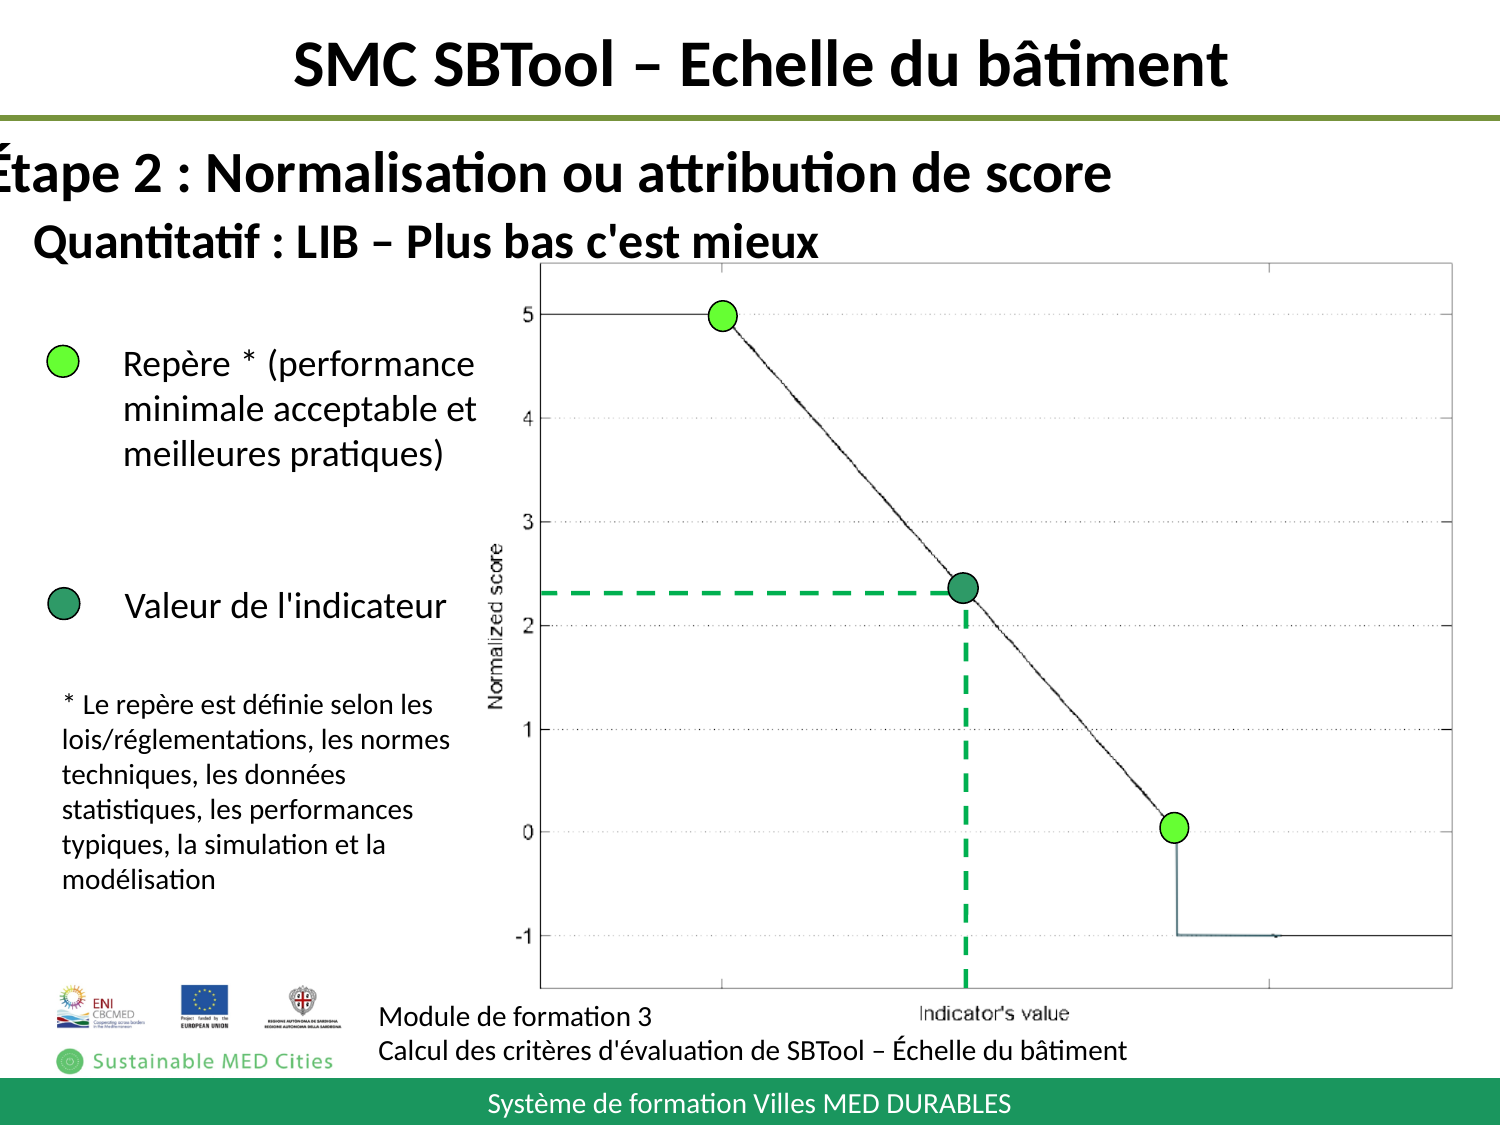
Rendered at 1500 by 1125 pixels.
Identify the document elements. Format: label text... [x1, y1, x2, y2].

text_box * Le repère est définie selon les lois/réglementations, les normes techniques, les données statistiques, les performances typiques, la simulation et la modélisation [47, 678, 467, 903]
text_box Valeur de l'indicateur [109, 573, 467, 634]
text_box [47, 345, 79, 378]
text_box Repère * (performance minimale acceptable et meilleures pratiques) [108, 331, 467, 482]
text_box Quantitatif : LIB – Plus bas c'est mieux [18, 201, 907, 276]
text_box SMC SBTool – Echelle du bâtiment [278, 12, 1246, 107]
text_box [48, 587, 80, 620]
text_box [0, 970, 1500, 1125]
text_box Étape 2 : Normalisation ou attribution de score [0, 126, 1129, 212]
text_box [472, 231, 1471, 1048]
